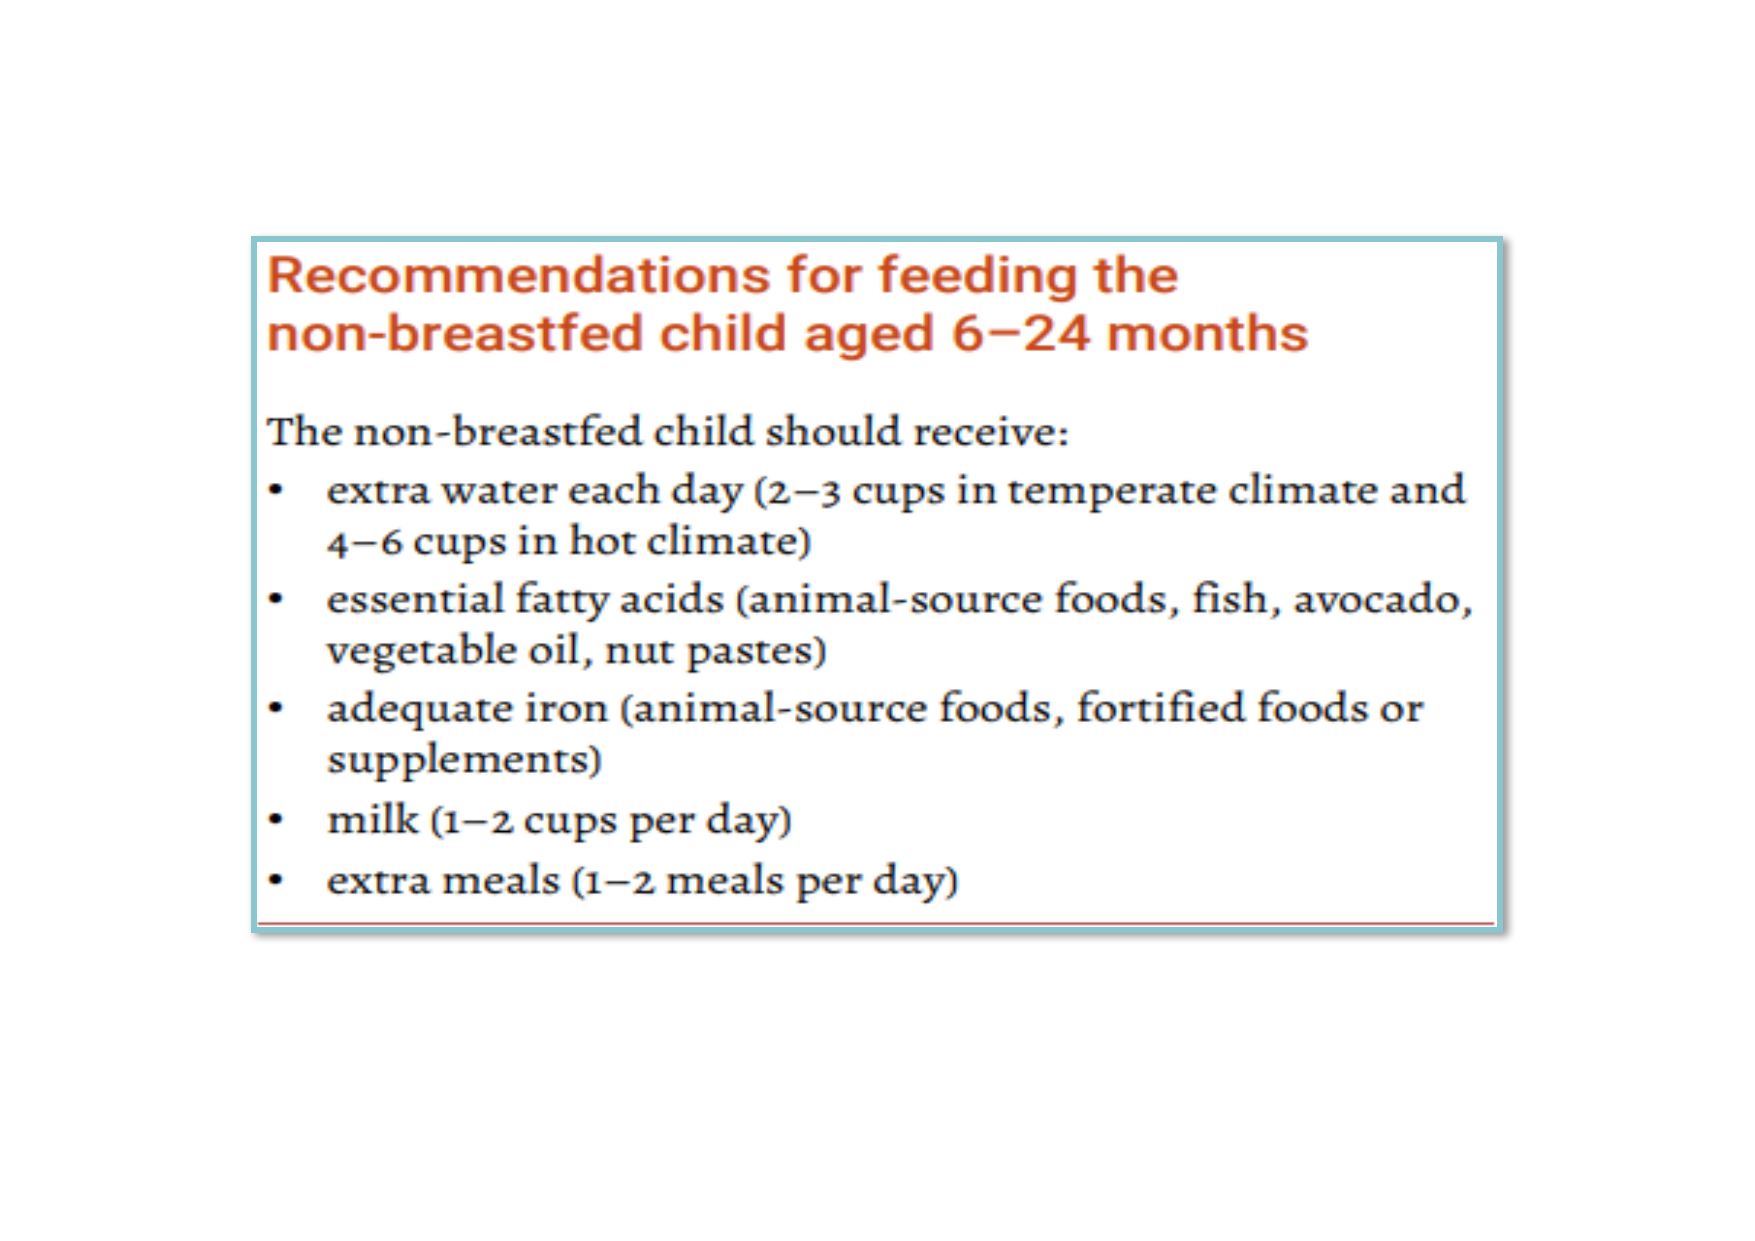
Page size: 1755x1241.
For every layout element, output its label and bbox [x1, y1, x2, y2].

list [256, 241, 1498, 928]
